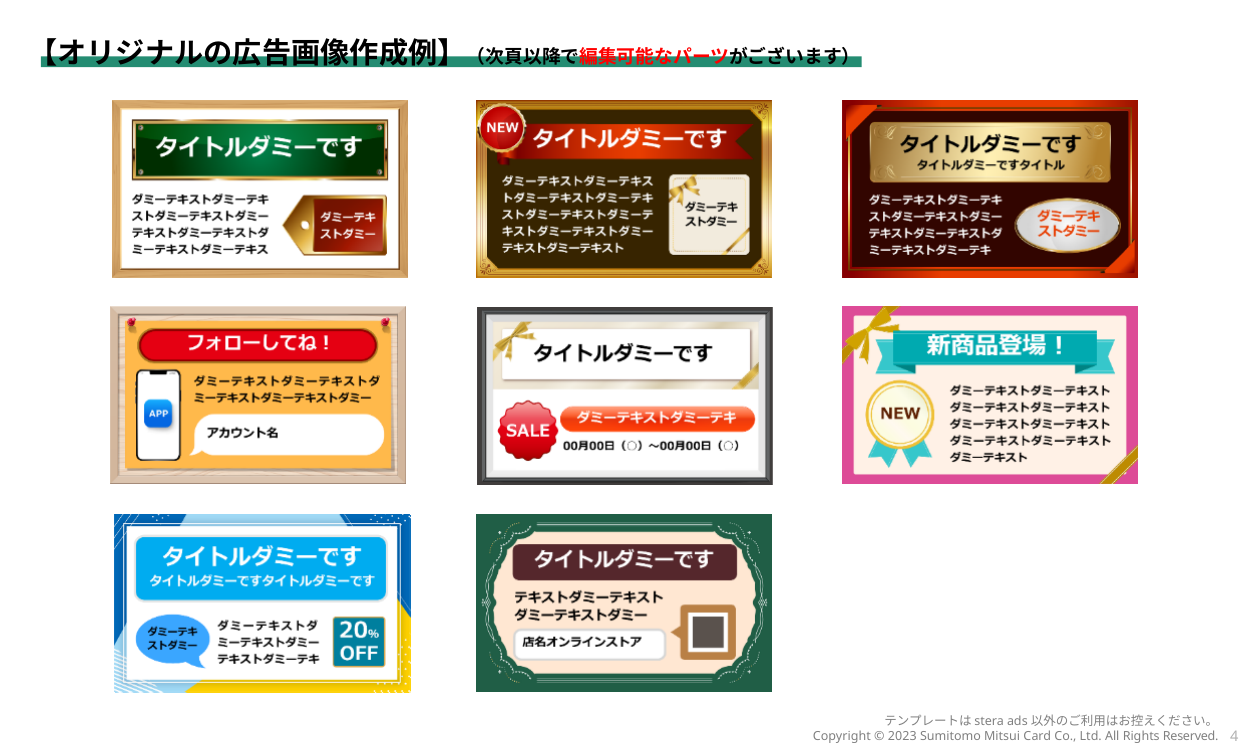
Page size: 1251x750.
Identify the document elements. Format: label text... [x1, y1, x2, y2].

picture [841, 306, 1138, 485]
picture [477, 307, 774, 486]
picture [841, 100, 1138, 279]
picture [109, 306, 406, 485]
picture [114, 514, 411, 693]
picture [112, 100, 408, 278]
text_box 【オリジナルの広告画像作成例】（次頁以降で編集可能なパーツがございます） [13, 26, 1225, 77]
picture [476, 100, 772, 279]
picture [476, 514, 772, 692]
slide_number 3 [951, 726, 1239, 744]
